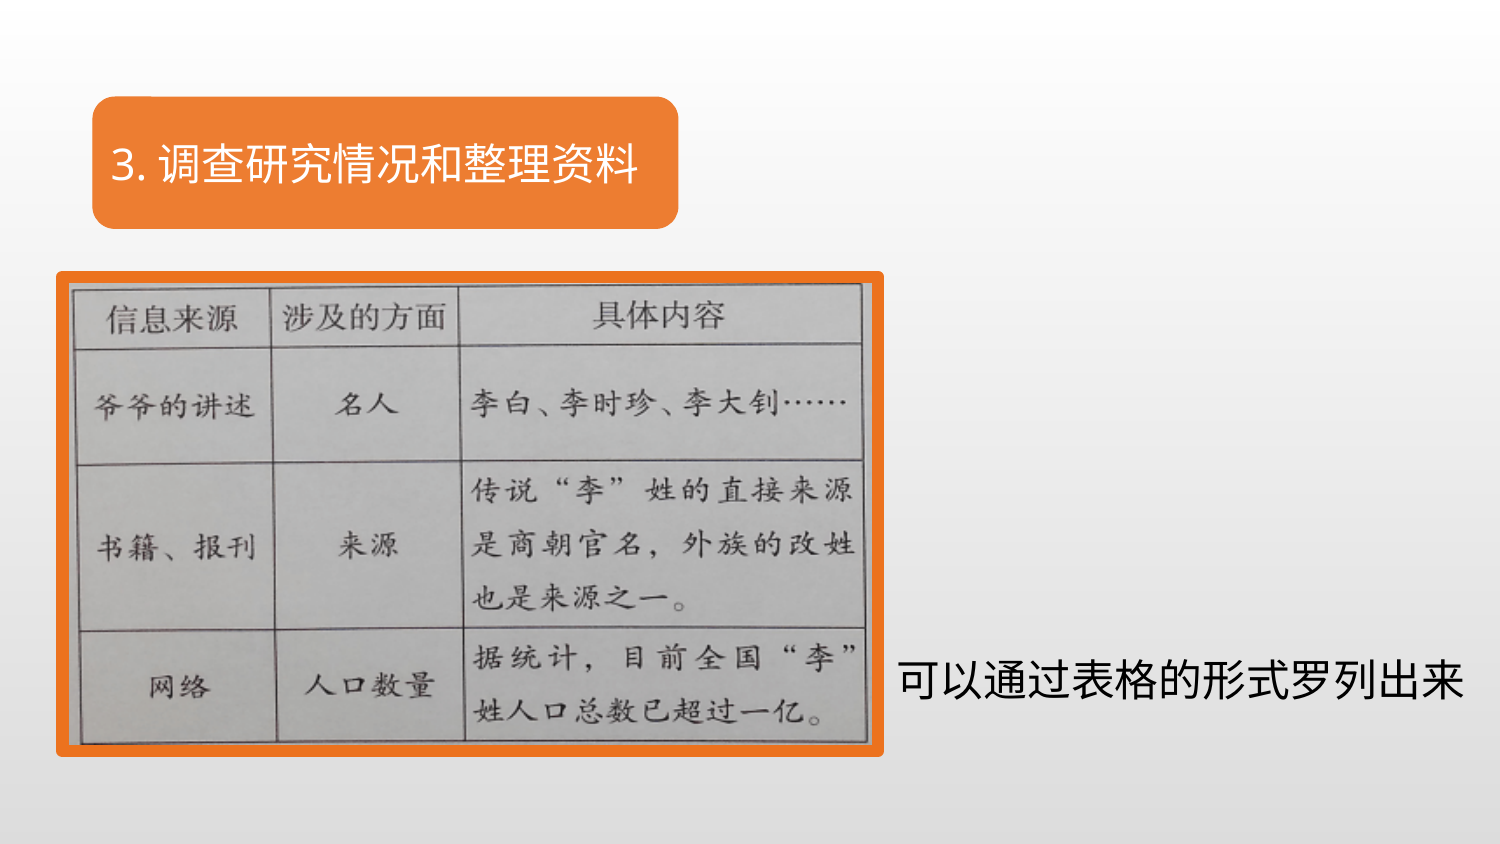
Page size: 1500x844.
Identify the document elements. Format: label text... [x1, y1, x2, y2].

text_box 3.调查研究情况和整理资料 [92, 96, 679, 229]
picture [68, 283, 872, 745]
text_box 可以通过表格的形式罗列出来 [884, 646, 1493, 711]
